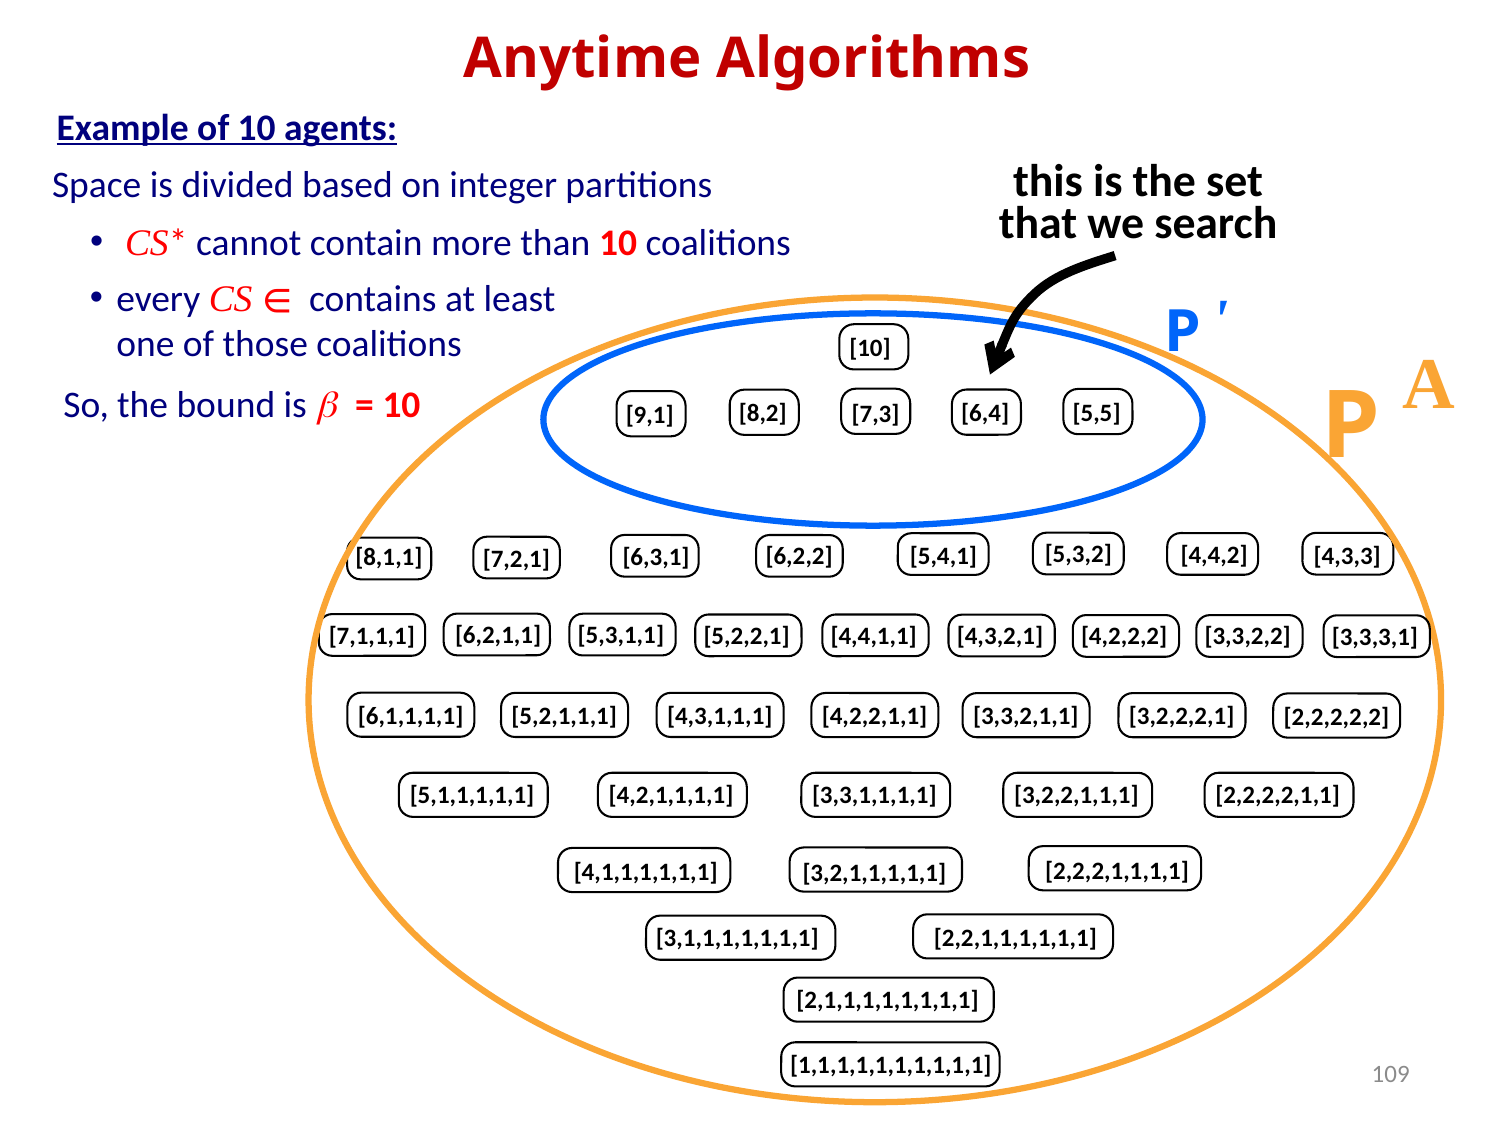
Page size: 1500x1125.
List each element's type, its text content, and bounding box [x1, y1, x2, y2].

text_box [4,1,1,1,1,1,1] [573, 855, 719, 886]
text_box Anytime Algorithms [93, 14, 1401, 97]
text_box [1118, 693, 1246, 738]
text_box [1196, 615, 1303, 657]
text_box [646, 915, 836, 960]
text_box [4,2,2,2] [1081, 619, 1174, 650]
text_box [306, 295, 1444, 1105]
text_box [1072, 615, 1180, 657]
text_box [2,2,2,2,2] [1283, 700, 1391, 731]
text_box ' [1212, 281, 1240, 352]
text_box [4,4,1,1] [830, 619, 924, 650]
text_box [695, 614, 802, 657]
text_box [6,3,1] [622, 540, 690, 571]
text_box [4,3,3] [1313, 539, 1382, 570]
text_box [2,2,2,2,1,1] [1215, 778, 1341, 809]
text_box Example of 10 agents: [41, 95, 414, 154]
text_box [4,4,2] [1180, 538, 1249, 569]
text_box [3,3,1,1,1,1] [812, 778, 938, 809]
text_box P [1320, 364, 1387, 477]
text_box [6,1,1,1,1] [357, 699, 465, 730]
text_box [7,1,1,1] [328, 619, 416, 650]
text_box [4,3,1,1,1] [667, 699, 775, 730]
text_box [3,3,2,1,1] [973, 699, 1081, 730]
text_box [656, 692, 784, 738]
text_box [5,3,1,1] [577, 618, 671, 649]
text_box [5,2,2,1] [703, 619, 796, 650]
text_box CS* cannot contain more than 10 coalitions [71, 210, 812, 268]
text_box [1204, 772, 1354, 817]
text_box [962, 693, 1090, 738]
text_box [8,1,1] [355, 540, 423, 571]
text_box [6,2,2] [765, 539, 834, 570]
text_box [781, 1042, 1000, 1087]
text_box [2,2,2,1,1,1,1] [1039, 854, 1190, 885]
text_box [913, 914, 1114, 959]
text_box [789, 847, 963, 892]
text_box [1028, 846, 1202, 891]
text_box [5,3,2] [1044, 537, 1113, 568]
text_box So, the bound is b = 10 [45, 372, 451, 440]
text_box [4,3,2,1] [956, 619, 1050, 650]
text_box this is the set that we search [960, 156, 1316, 255]
text_box [3,3,2,2] [1204, 619, 1298, 650]
text_box [3,3,3,1] [1331, 619, 1425, 650]
text_box [3,2,2,1,1,1] [1014, 778, 1140, 809]
text_box [4,2,2,1,1] [821, 699, 929, 730]
slide_number 109 [1074, 1042, 1425, 1103]
text_box [1003, 772, 1153, 817]
text_box [811, 692, 939, 738]
text_box [7,2,1] [483, 542, 551, 573]
text_box [541, 311, 1205, 528]
text_box Space is divided based on integer partitions [37, 152, 748, 212]
text_box [801, 772, 951, 817]
text_box [822, 614, 929, 657]
text_box [5,4,1] [909, 539, 978, 570]
text_box [1273, 693, 1401, 738]
text_box [4,2,1,1,1,1] [608, 778, 734, 809]
text_box [6,2,1,1] [454, 618, 542, 649]
text_box [988, 254, 1116, 375]
text_box [5,2,1,1,1] [511, 699, 619, 730]
text_box [5,1,1,1,1,1] [409, 778, 535, 809]
text_box [597, 772, 747, 817]
text_box [948, 614, 1055, 657]
text_box [783, 977, 994, 1022]
text_box [398, 772, 548, 817]
text_box [1323, 615, 1430, 658]
text_box [841, 388, 911, 434]
text_box [3,2,2,2,1] [1128, 699, 1237, 730]
text_box [557, 847, 731, 893]
text_box [501, 692, 629, 738]
text_box P [1164, 293, 1230, 364]
text_box [2,2,1,1,1,1,1,1] [933, 921, 1098, 952]
text_box A [1402, 335, 1430, 424]
